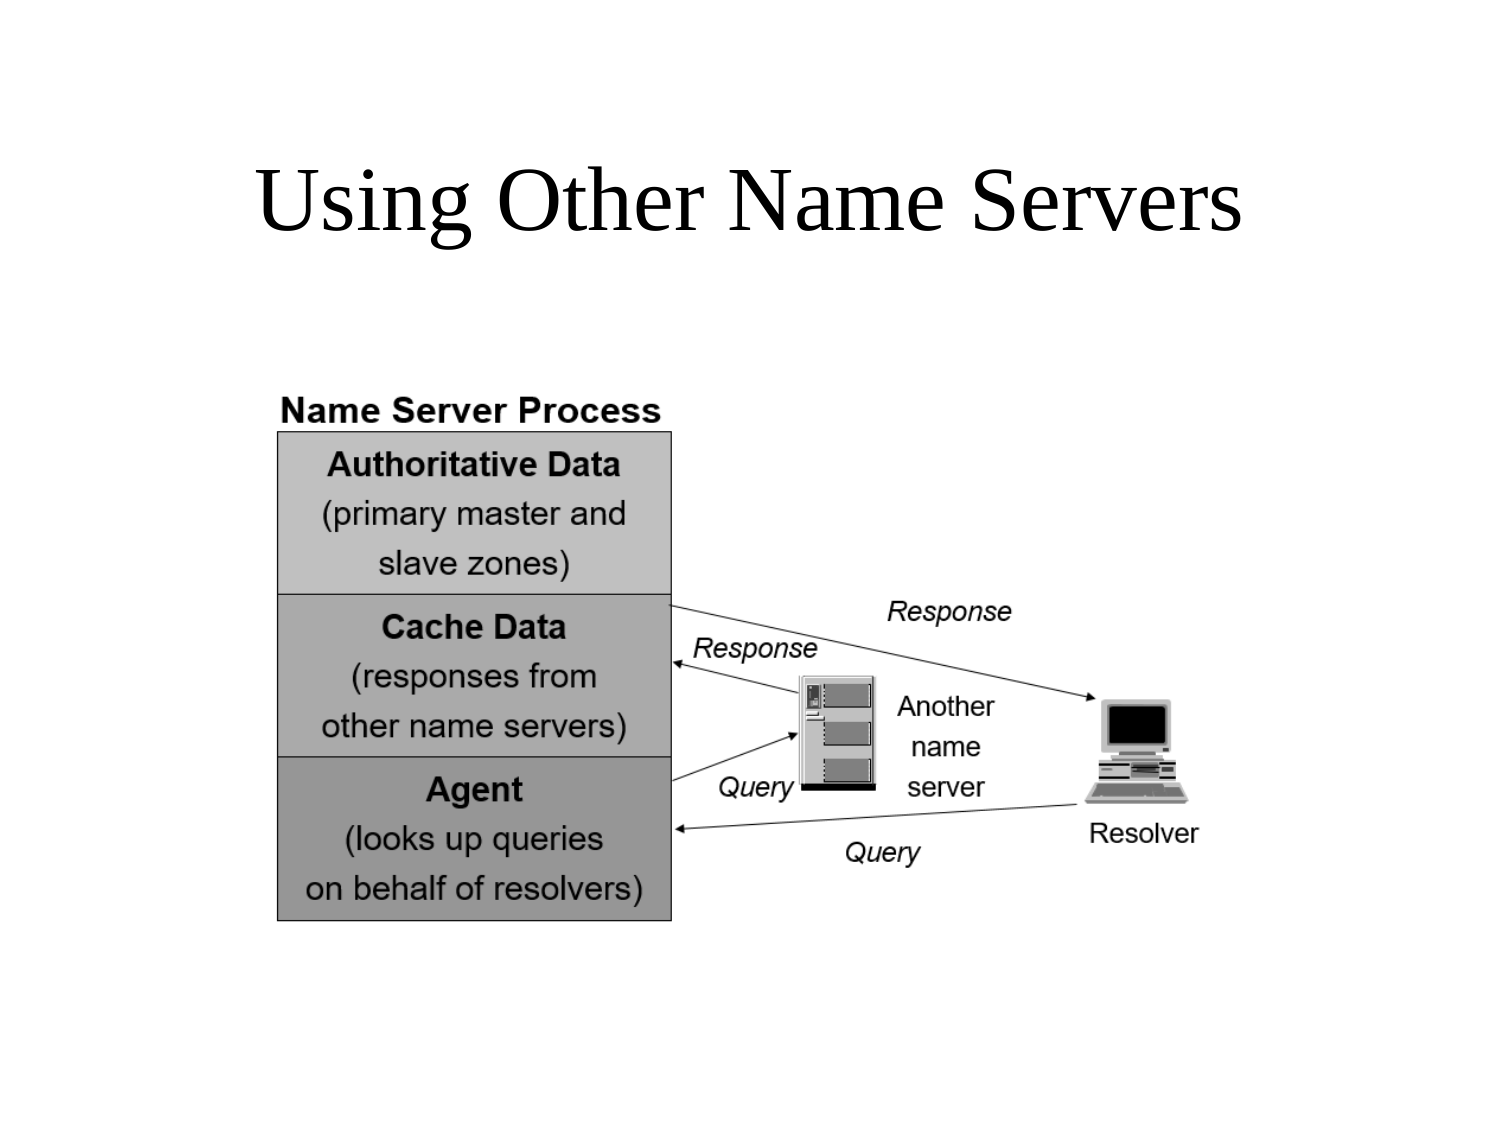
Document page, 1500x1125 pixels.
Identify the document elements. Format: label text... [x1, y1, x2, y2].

picture [231, 378, 1208, 951]
title Using Other Name Servers [112, 99, 1388, 288]
